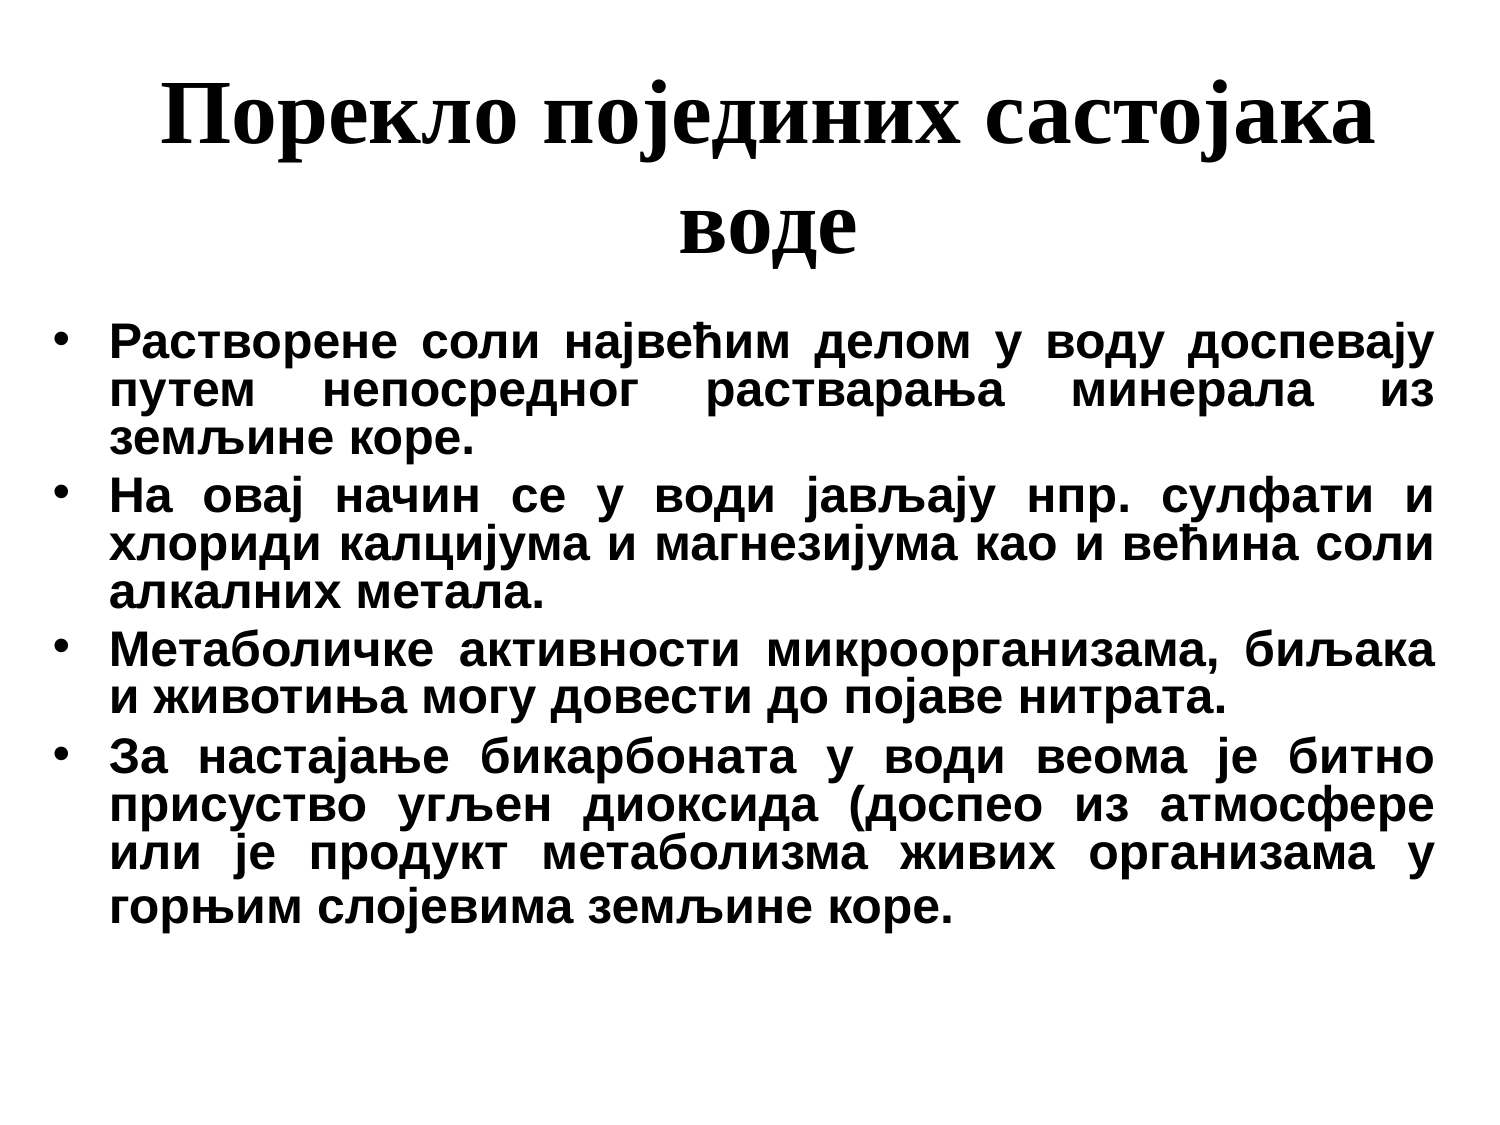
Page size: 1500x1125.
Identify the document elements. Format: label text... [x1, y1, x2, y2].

list Растворене соли највећим делом у воду доспевају путем непосредног растварања минерала из земљине коре. На овај начин се у води јављају нпр. сулфати и хлориди калцијума и магнезијума као и већина соли алкалних метала. Метаболичке активности микроорганизама, биљака и животиња могу довести до појаве нитрата. За настајање бикарбоната у води веома је битно присуство угљен диоксида (доспео из атмосфере или је продукт метаболизма живих организама у горњим слојевима земљине коре. [37, 312, 1451, 988]
title Порекло појединих састојака воде [74, 47, 1463, 276]
